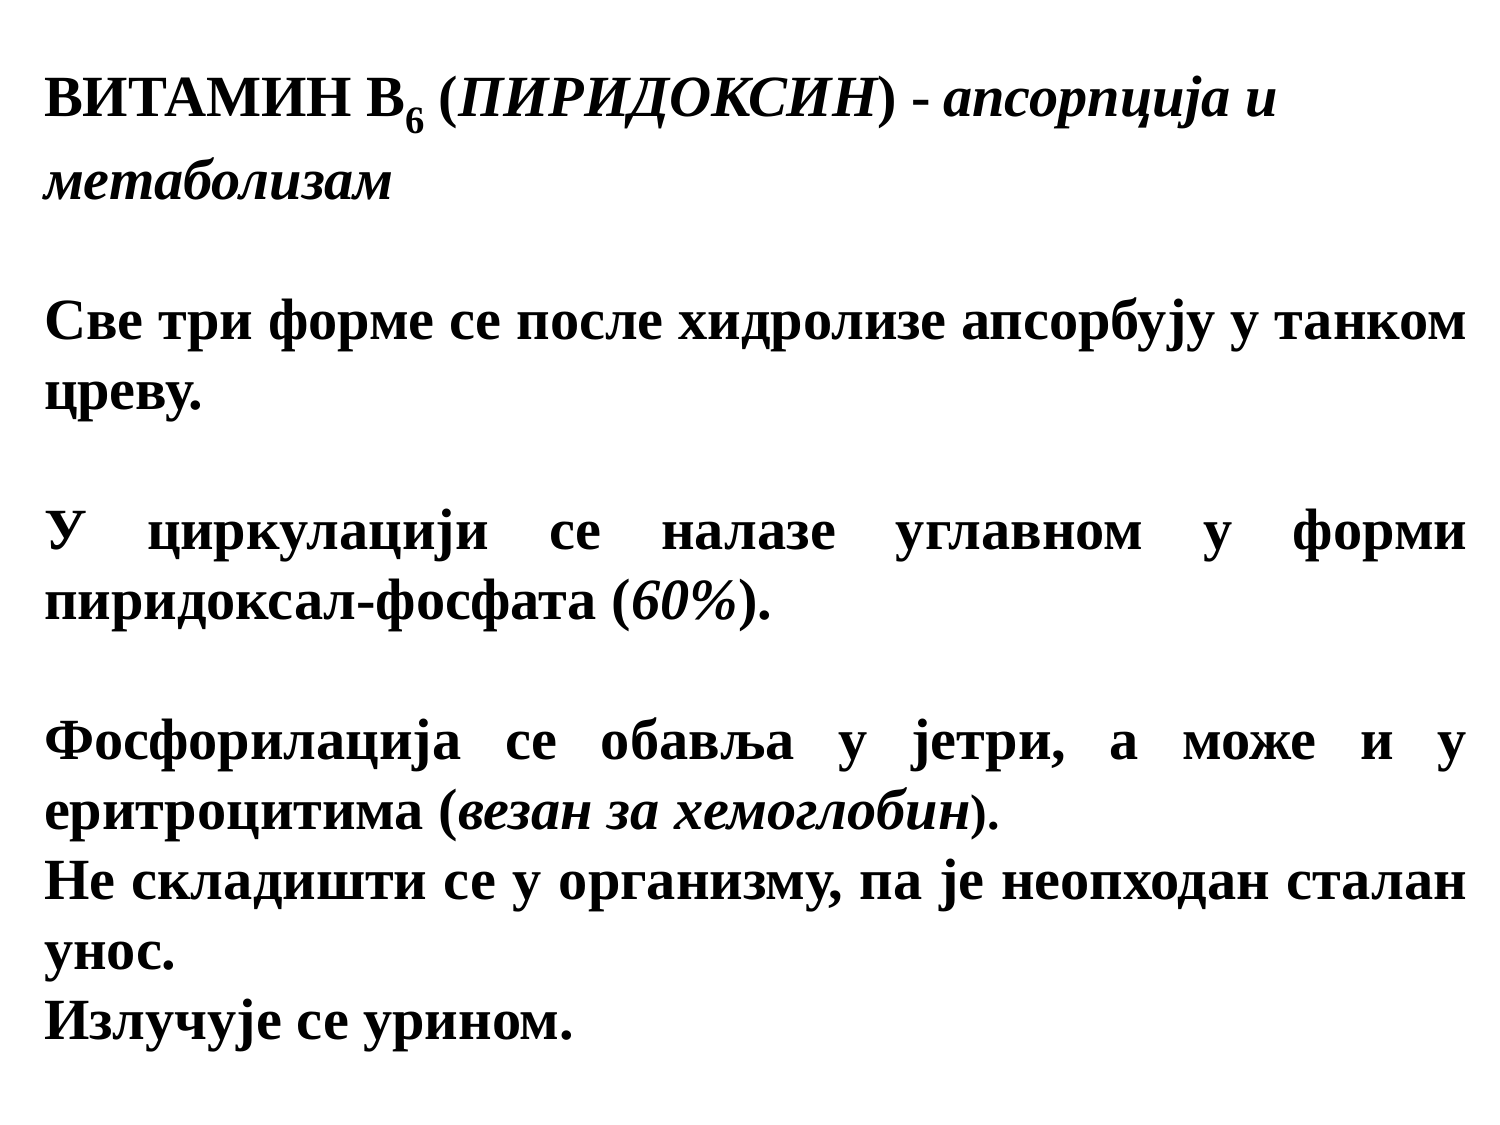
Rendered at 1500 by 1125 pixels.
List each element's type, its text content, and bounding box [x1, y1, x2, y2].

text_box ВИТАМИН B6 (ПИРИДОКСИН) - апсорпција и метаболизам Све три форме се после хидролизе апсорбују у танком цреву. У циркулацији се налазе углавном у форми пиридоксал-фосфата (60%). Фосфорилација се обавља у јетри, а може и у еритроцитима (везан за хемоглобин). Не складишти се у организму, па је неопходан сталан унос. Излучује се урином. [29, 42, 1483, 1125]
